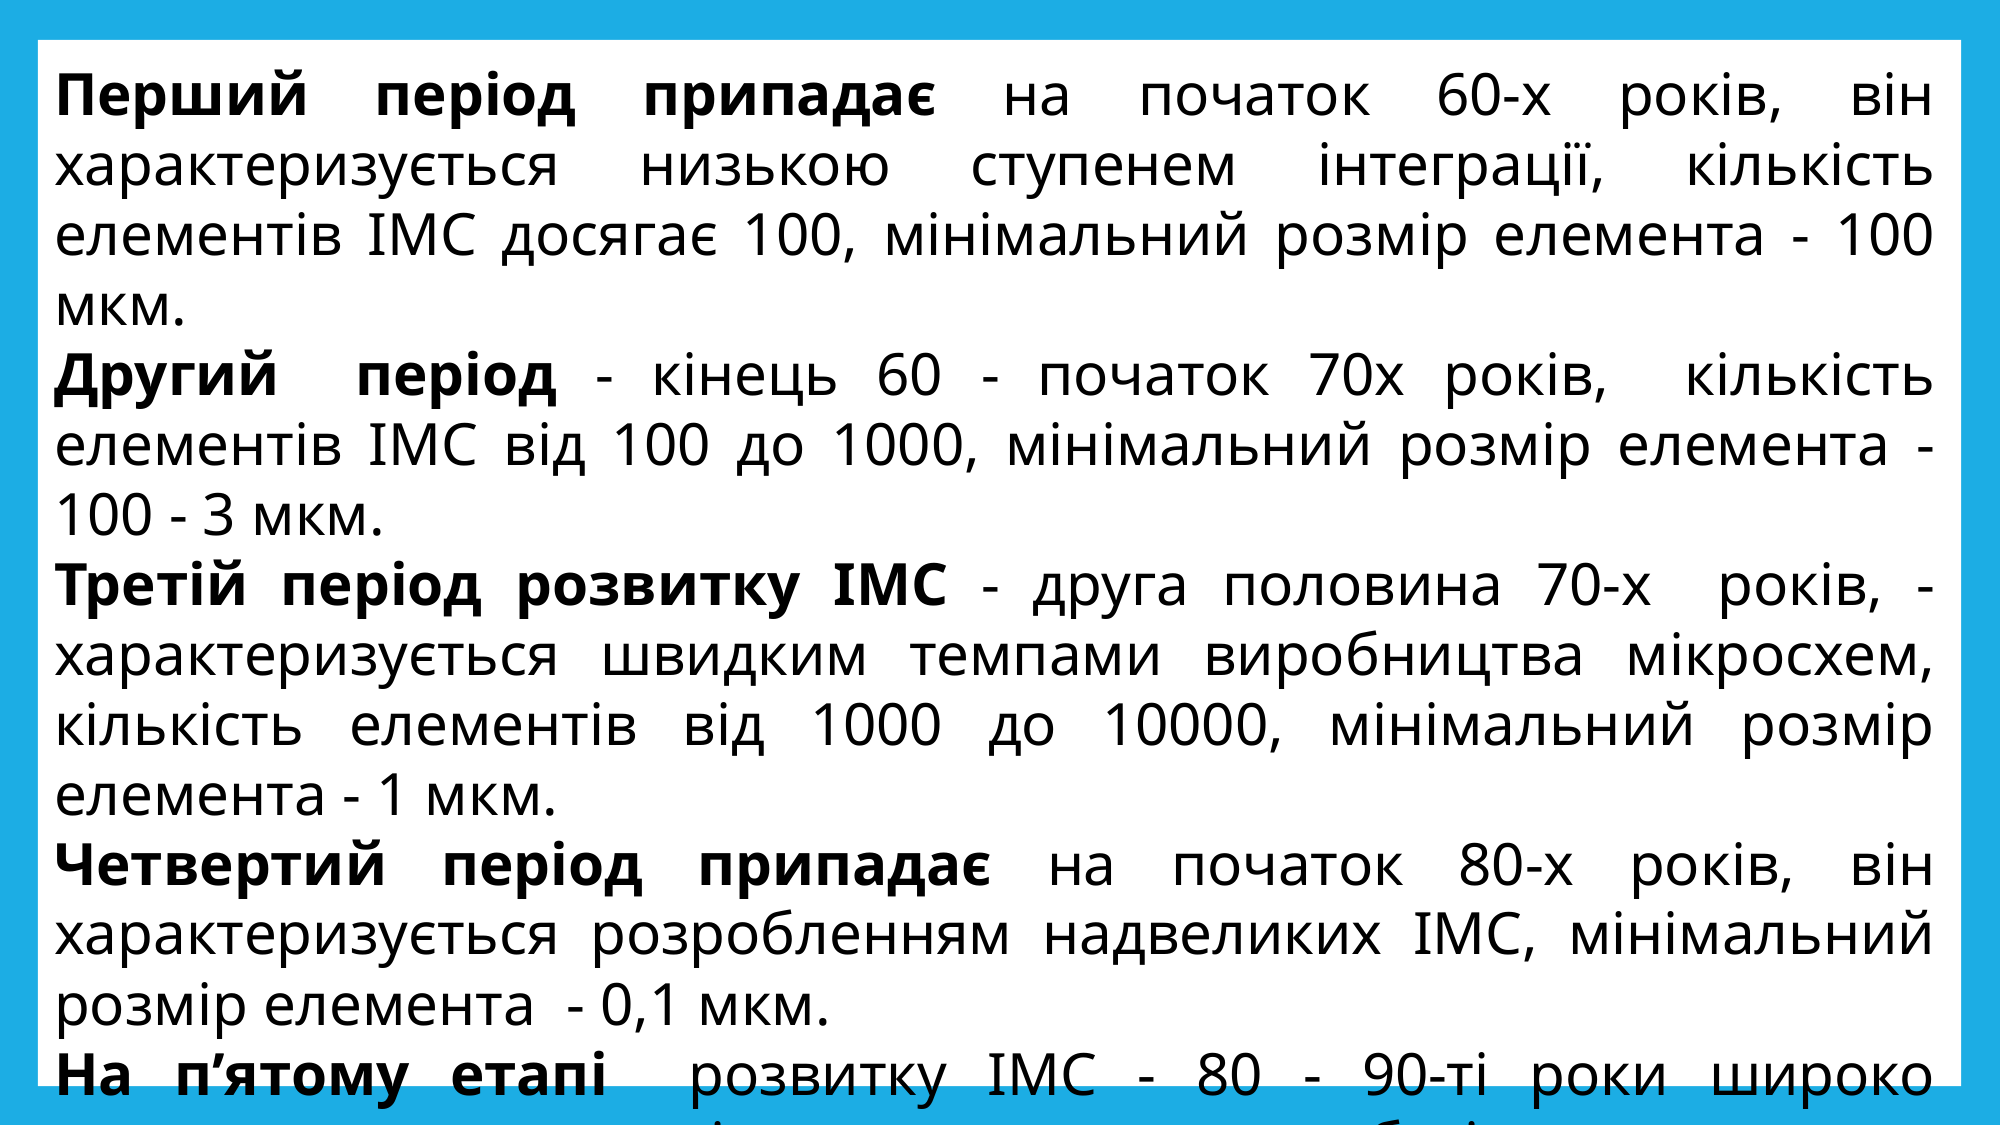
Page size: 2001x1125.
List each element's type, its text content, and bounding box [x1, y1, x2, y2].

text_box Перший період припадає на початок 60-х років, він характеризується низькою ступенем інтеграції, кількість елементів ІМС досягає 100, мінімальний розмір елемента - 100 мкм. Другий період - кінець 60 - початок 70х років, кількість елементів ІМС від 100 до 1000, мінімальний розмір елемента - 100 - 3 мкм. Третій період розвитку ІМС - друга половина 70-х років, - характеризується швидким темпами виробництва мікросхем, кількість елементів від 1000 до 10000, мінімальний розмір елемента - 1 мкм. Четвертий період припадає на початок 80-х років, він характеризується розробленням надвеликих ІМС, мінімальний розмір елемента - 0,1 мкм. На п’ятому етапі розвитку ІМС - 80 - 90-ті роки широко використовуються мікропроцесори на базі великих та надвеликих інтегральних мікросхем. Сучасний шостий етап розвитку ІМС характеризується розвитком та застосуванням приладів функціональної електроніки. [39, 49, 1950, 1125]
